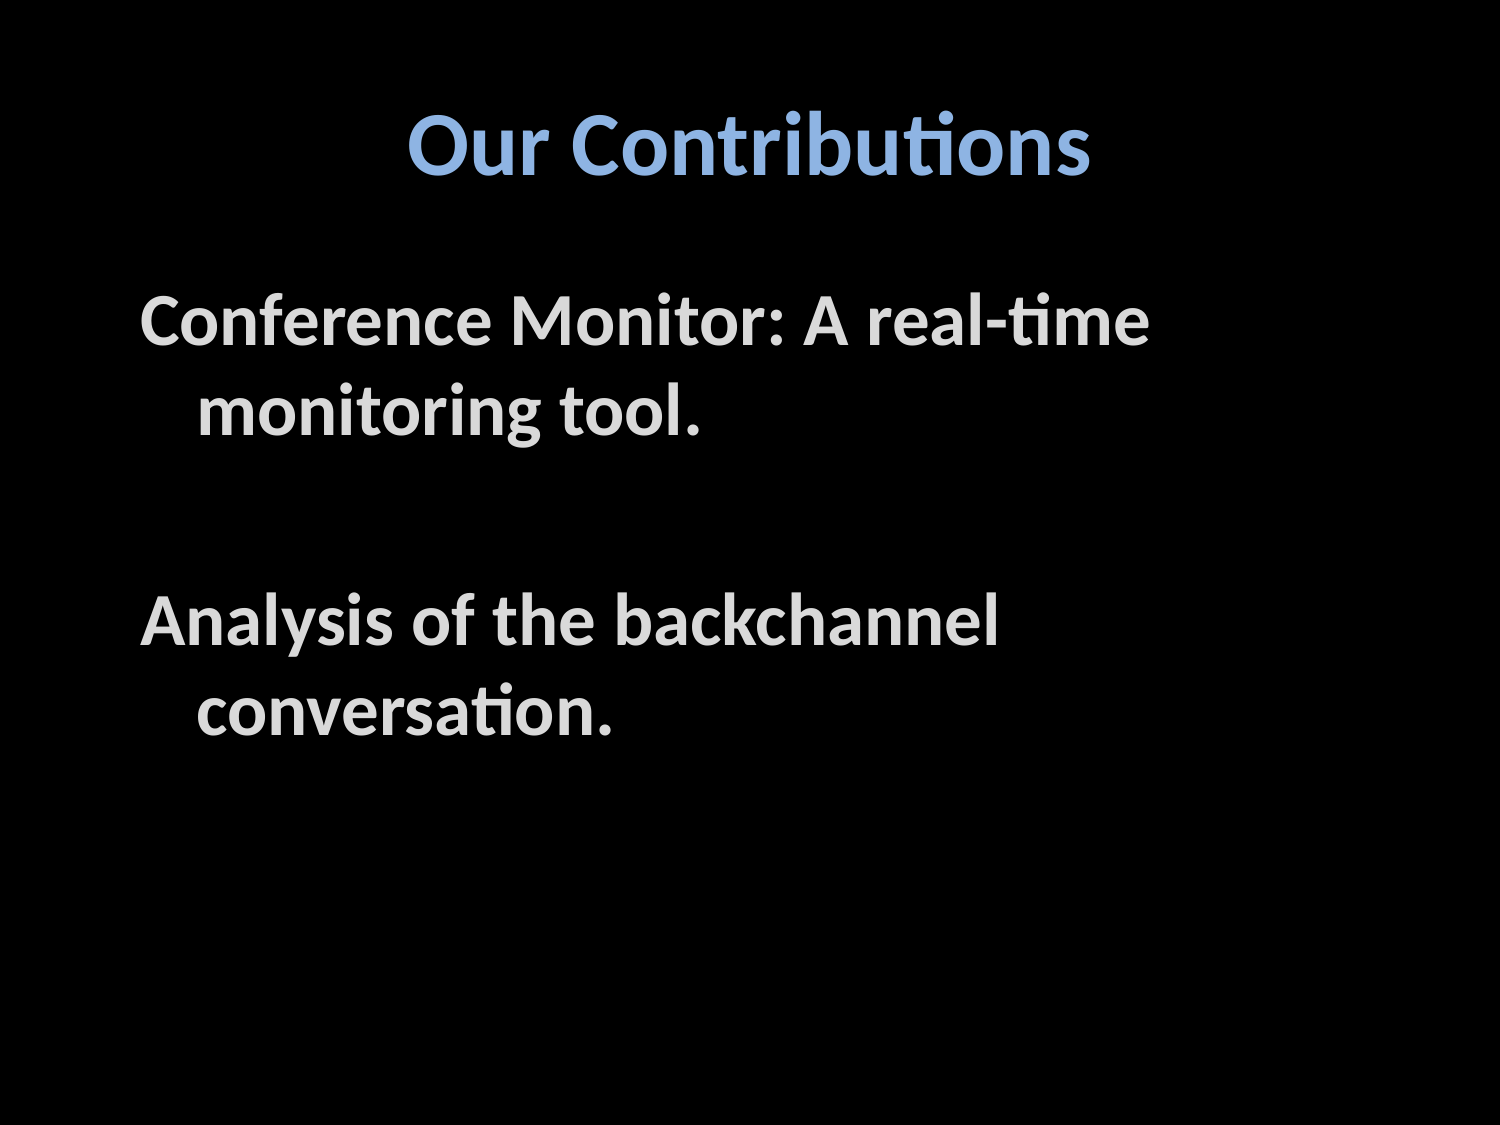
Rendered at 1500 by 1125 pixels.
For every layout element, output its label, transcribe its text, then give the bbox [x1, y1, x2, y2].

title Our Contributions [75, 45, 1425, 233]
list Conference Monitor: A real-time monitoring tool. Analysis of the backchannel conversation. [125, 262, 1413, 1005]
